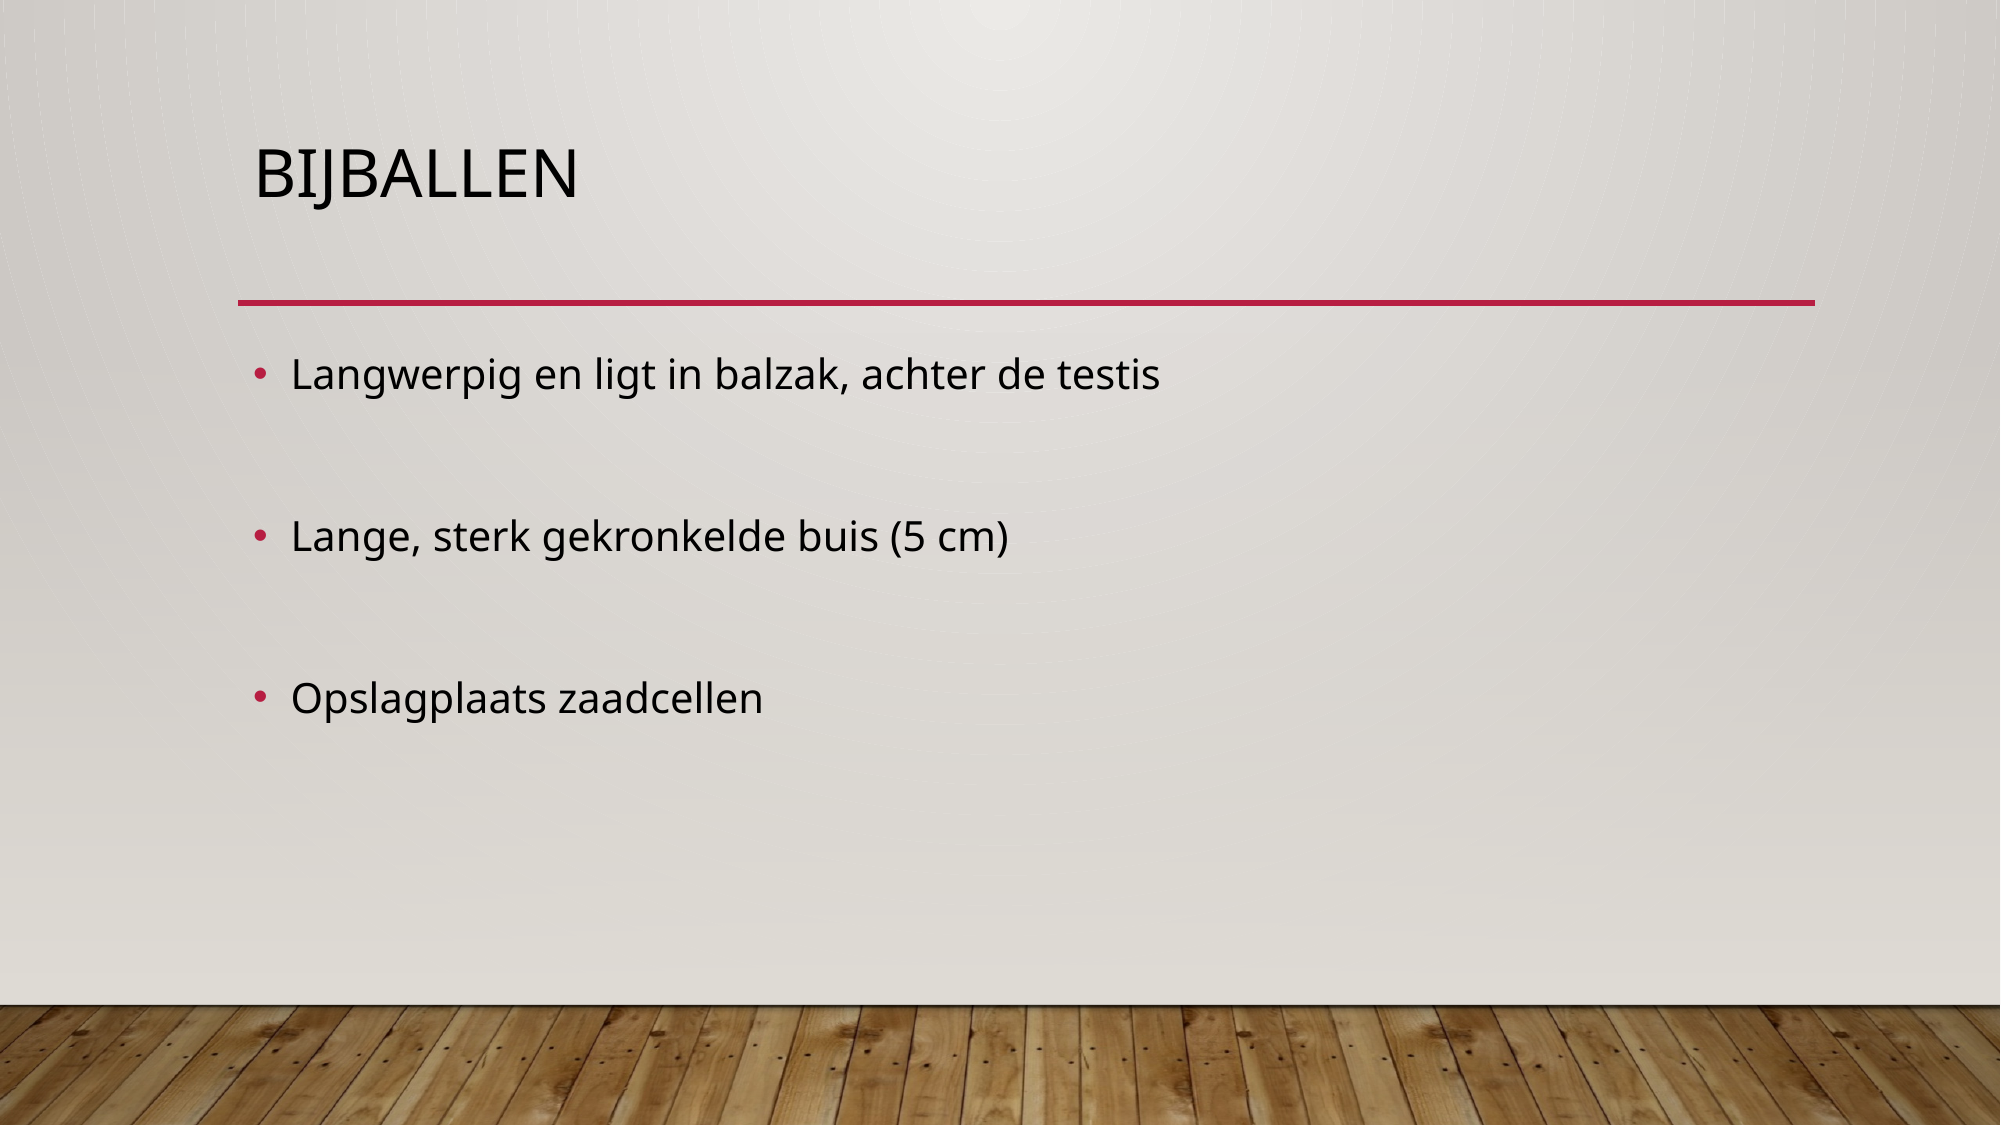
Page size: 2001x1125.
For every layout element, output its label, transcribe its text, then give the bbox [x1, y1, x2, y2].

title Bijballen [238, 131, 1814, 305]
list Langwerpig en ligt in balzak, achter de testis Lange, sterk gekronkelde buis (5 cm) Opslagplaats zaadcellen [238, 330, 1814, 897]
picture [0, 1005, 2000, 1125]
